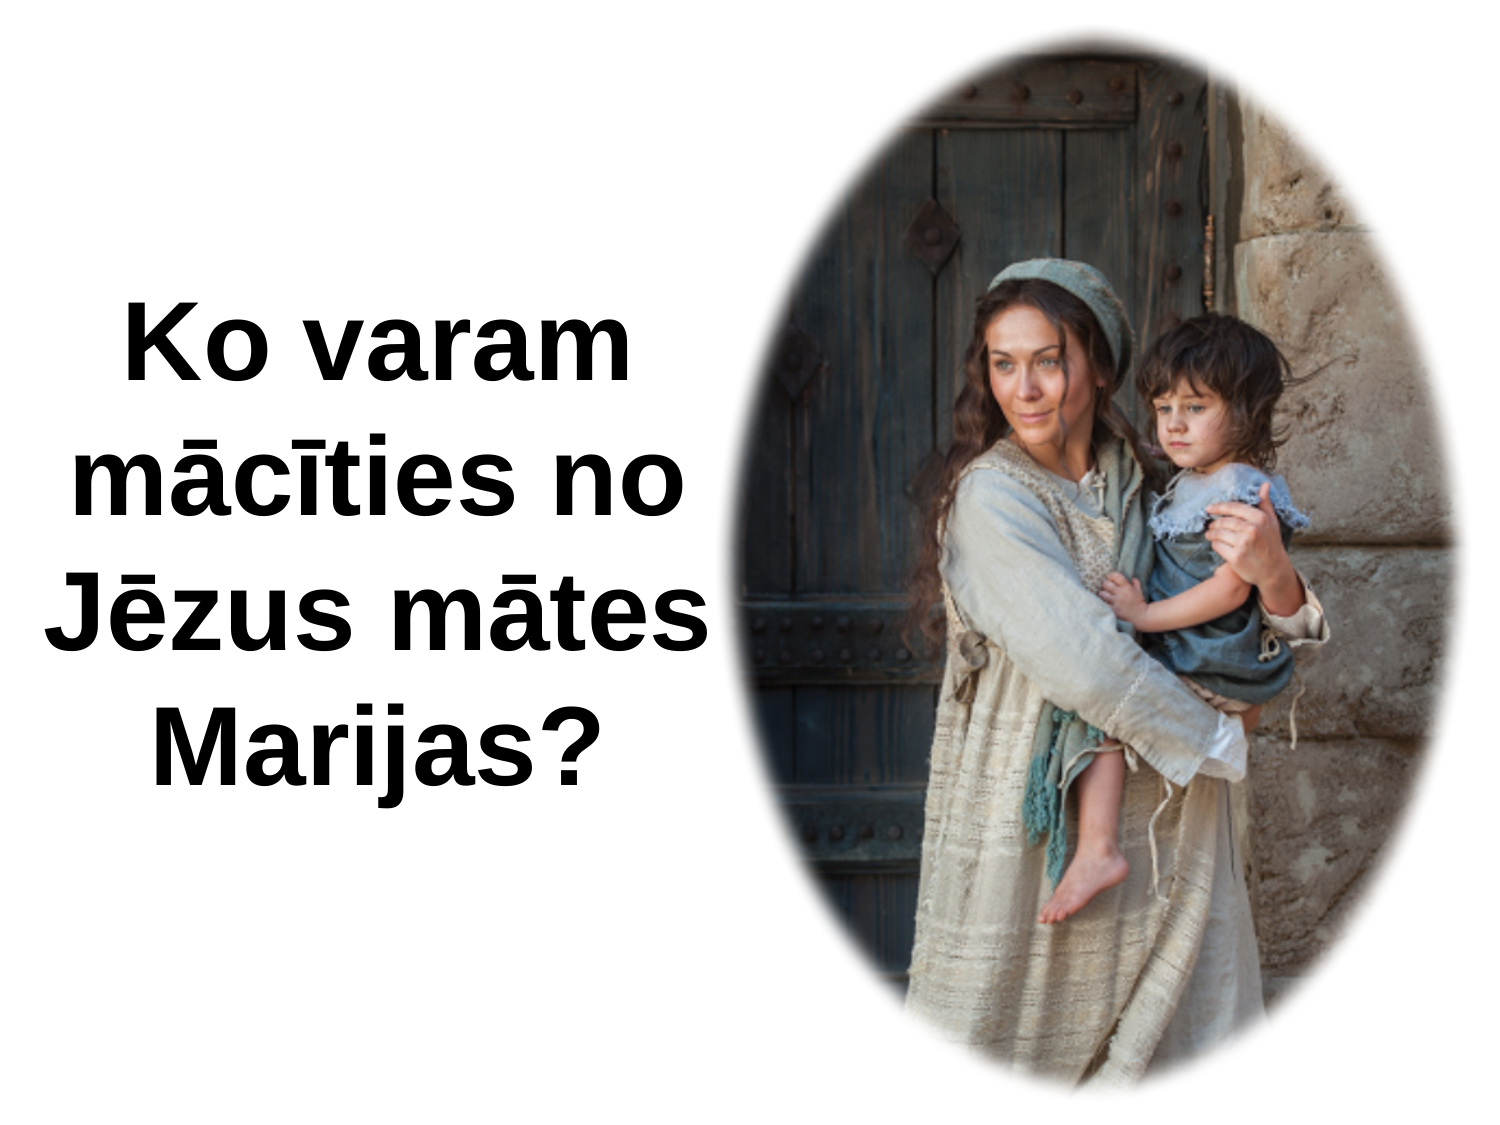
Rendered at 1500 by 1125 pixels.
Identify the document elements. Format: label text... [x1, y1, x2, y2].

picture [714, 22, 1473, 1105]
title Ko varam mācīties no Jēzus mātes Marijas? [0, 477, 709, 599]
